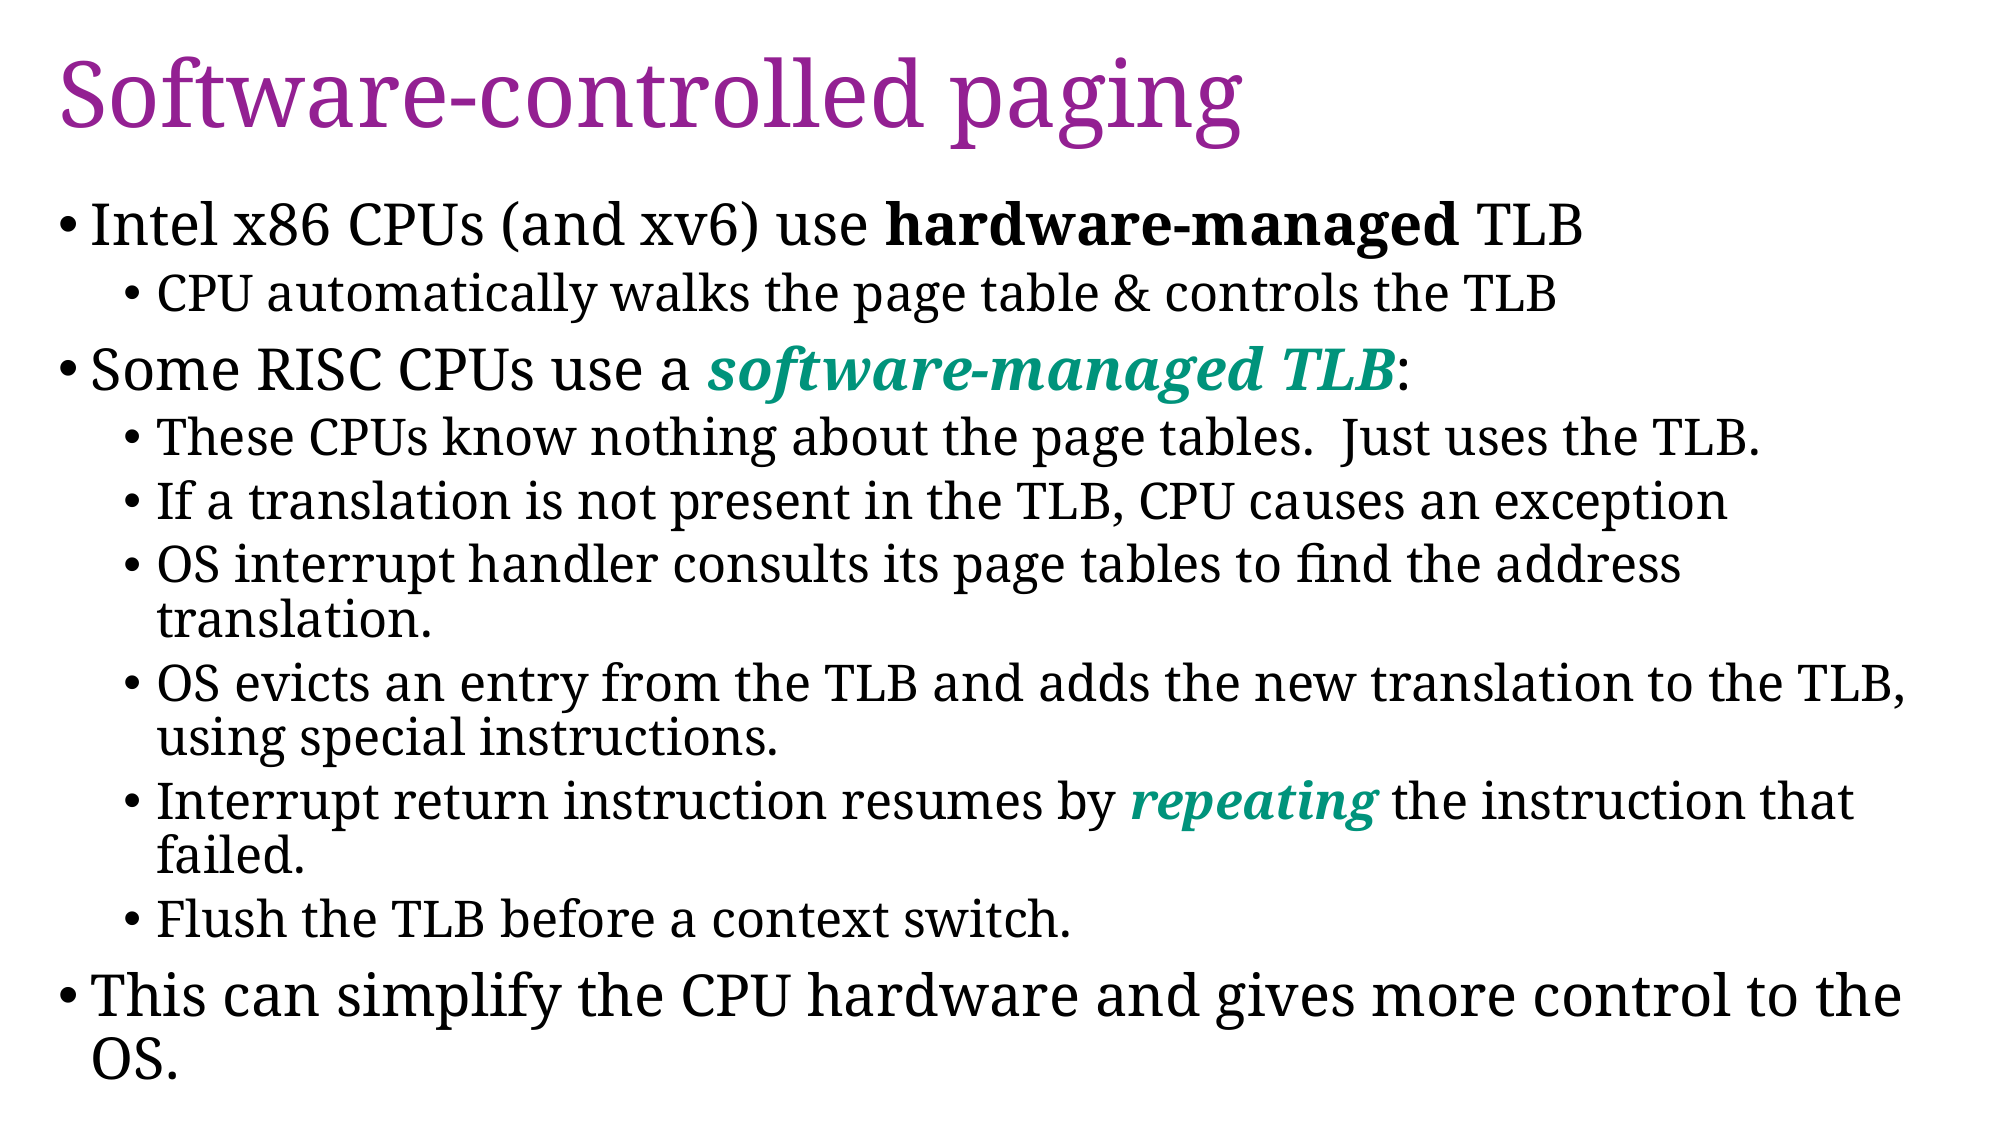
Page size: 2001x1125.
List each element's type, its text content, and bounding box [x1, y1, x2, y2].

title Software-controlled paging [43, 25, 1953, 171]
list Intel x86 CPUs (and xv6) use hardware-managed TLB CPU automatically walks the page table & controls the TLB Some RISC CPUs use a software-managed TLB: These CPUs know nothing about the page tables. Just uses the TLB. If a translation is not present in the TLB, CPU causes an exception OS interrupt handler consults its page tables to find the address translation. OS evicts an entry from the TLB and adds the new translation to the TLB, using special instructions. Interrupt return instruction resumes by repeating the instruction that failed. Flush the TLB before a context switch. This can simplify the CPU hardware and gives more control to the OS. [43, 188, 1953, 1106]
